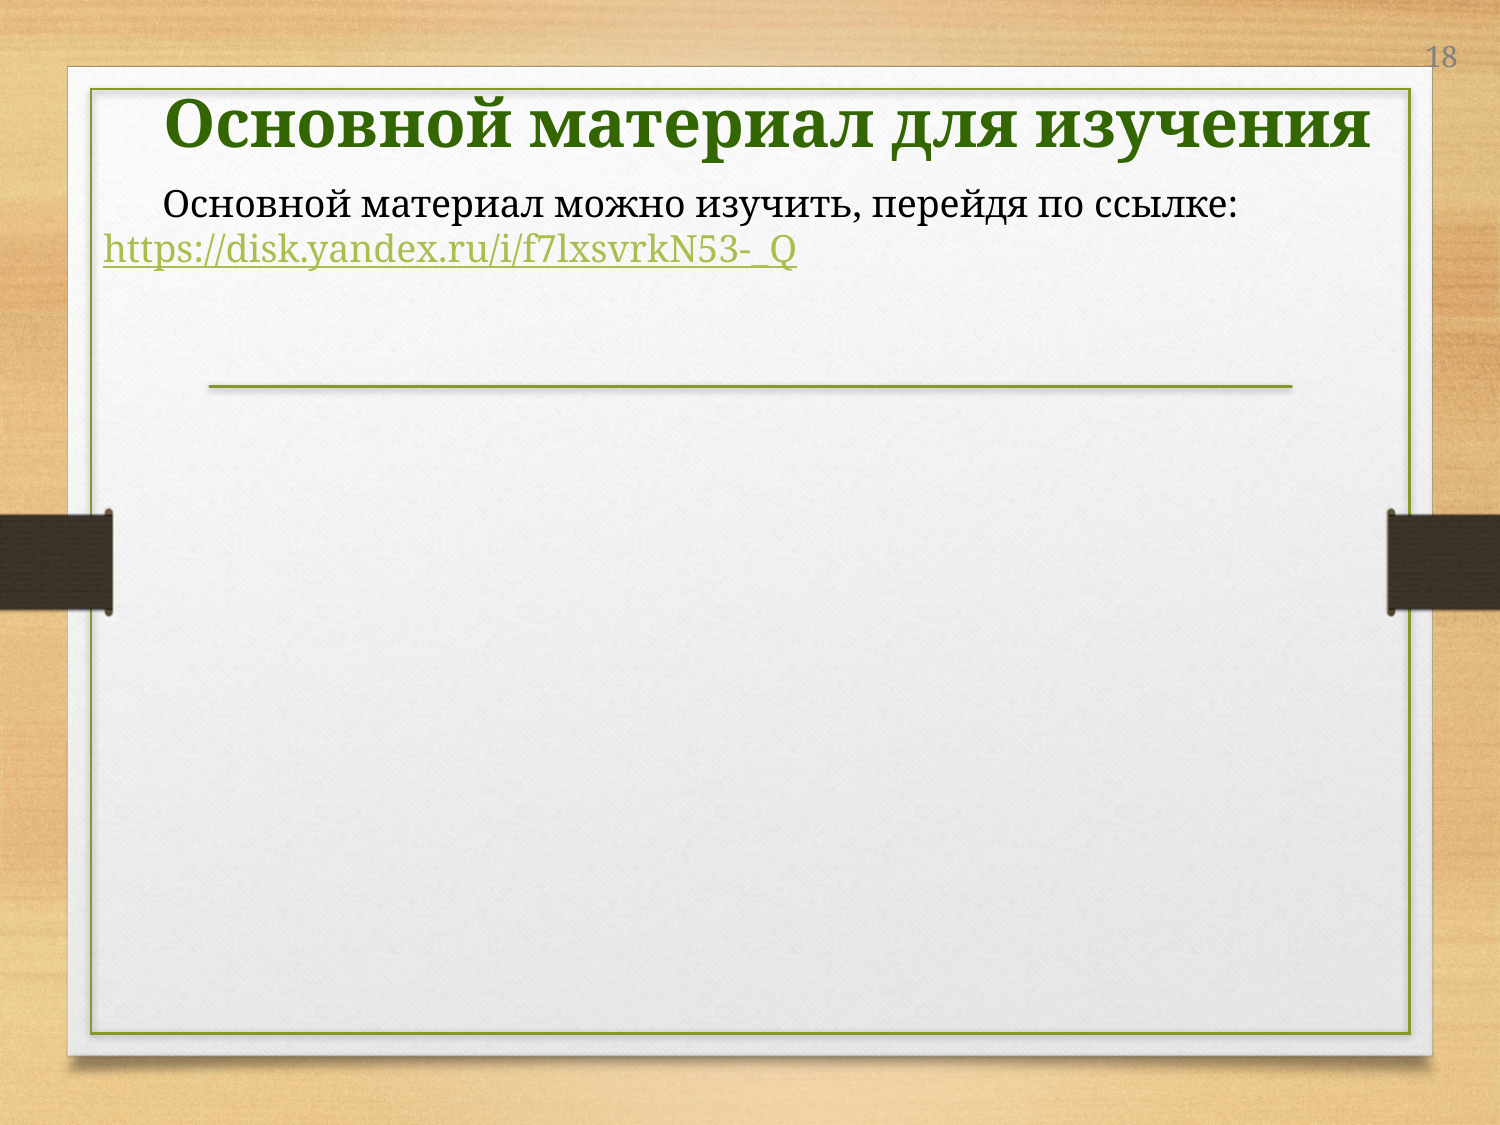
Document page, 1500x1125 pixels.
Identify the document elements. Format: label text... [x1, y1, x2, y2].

text_box Основной материал можно изучить, перейдя по ссылке: https://disk.yandex.ru/i/f7lxsvrkN53-_Q [88, 172, 1447, 329]
text_box Основной материал для изучения [111, 60, 1425, 172]
text_box [1364, 30, 1473, 91]
picture [0, 0, 1500, 1125]
